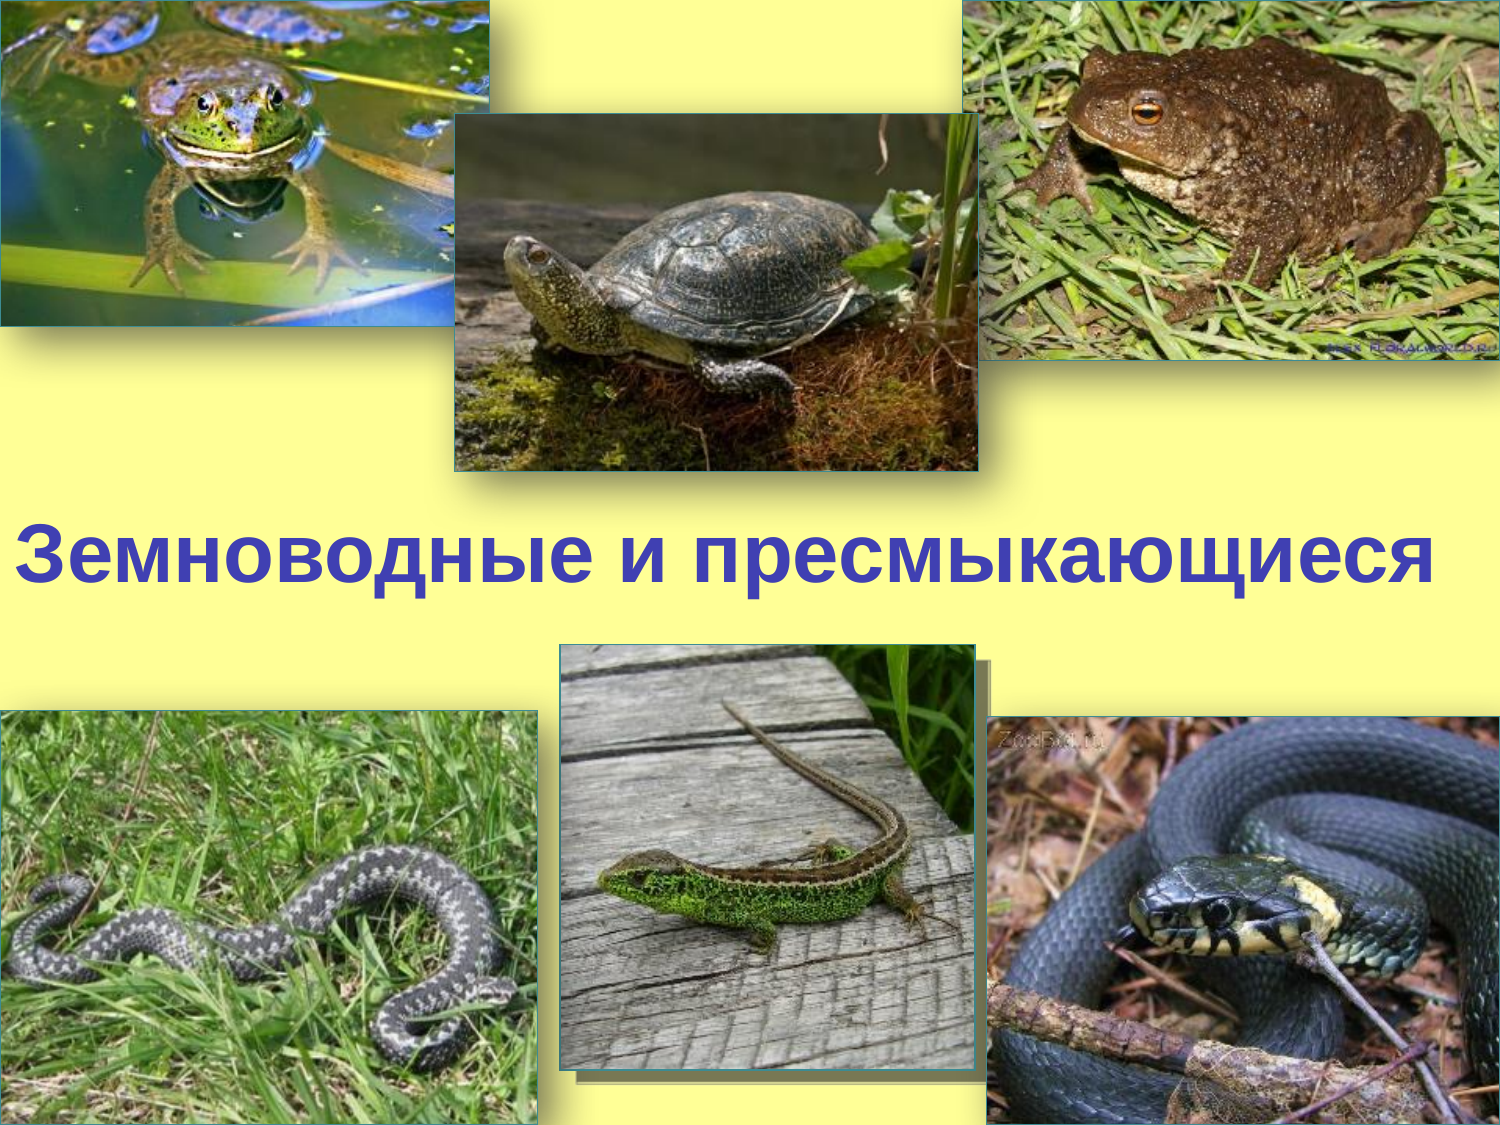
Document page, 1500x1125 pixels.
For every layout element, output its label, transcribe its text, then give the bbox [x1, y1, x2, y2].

picture [0, 710, 538, 1125]
picture [985, 716, 1500, 1125]
picture [560, 645, 975, 1070]
text_box Земноводные и пресмыкающиеся [0, 491, 1500, 607]
picture [0, 0, 1500, 472]
